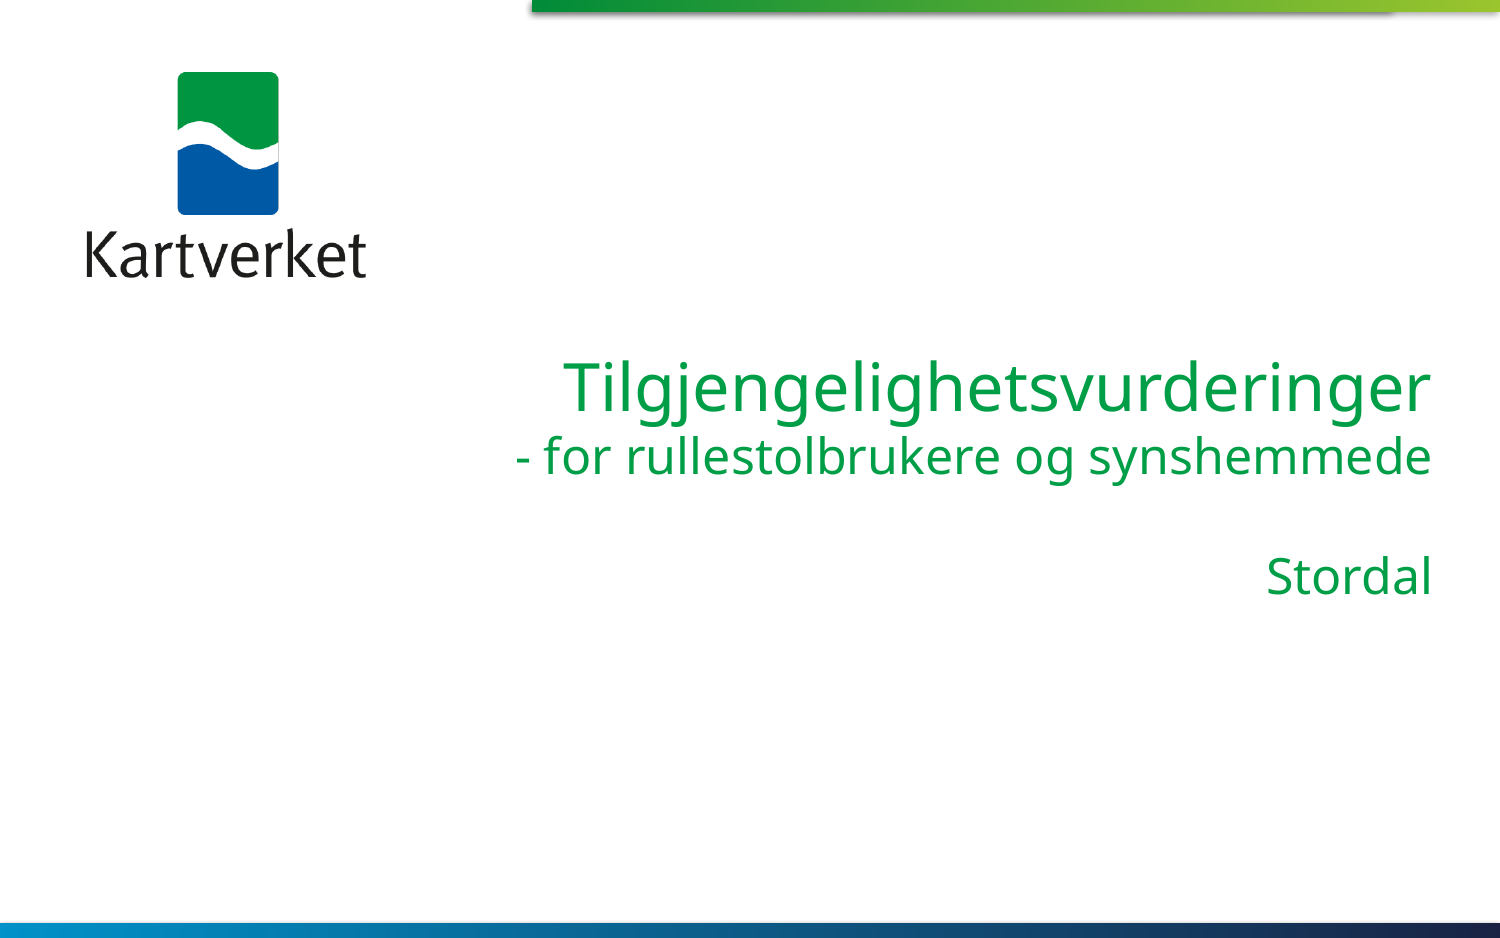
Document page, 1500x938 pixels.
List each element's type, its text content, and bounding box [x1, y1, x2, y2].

text_box Tilgjengelighetsvurderinger - for rullestolbrukere og synshemmede Stordal [66, 337, 1449, 613]
